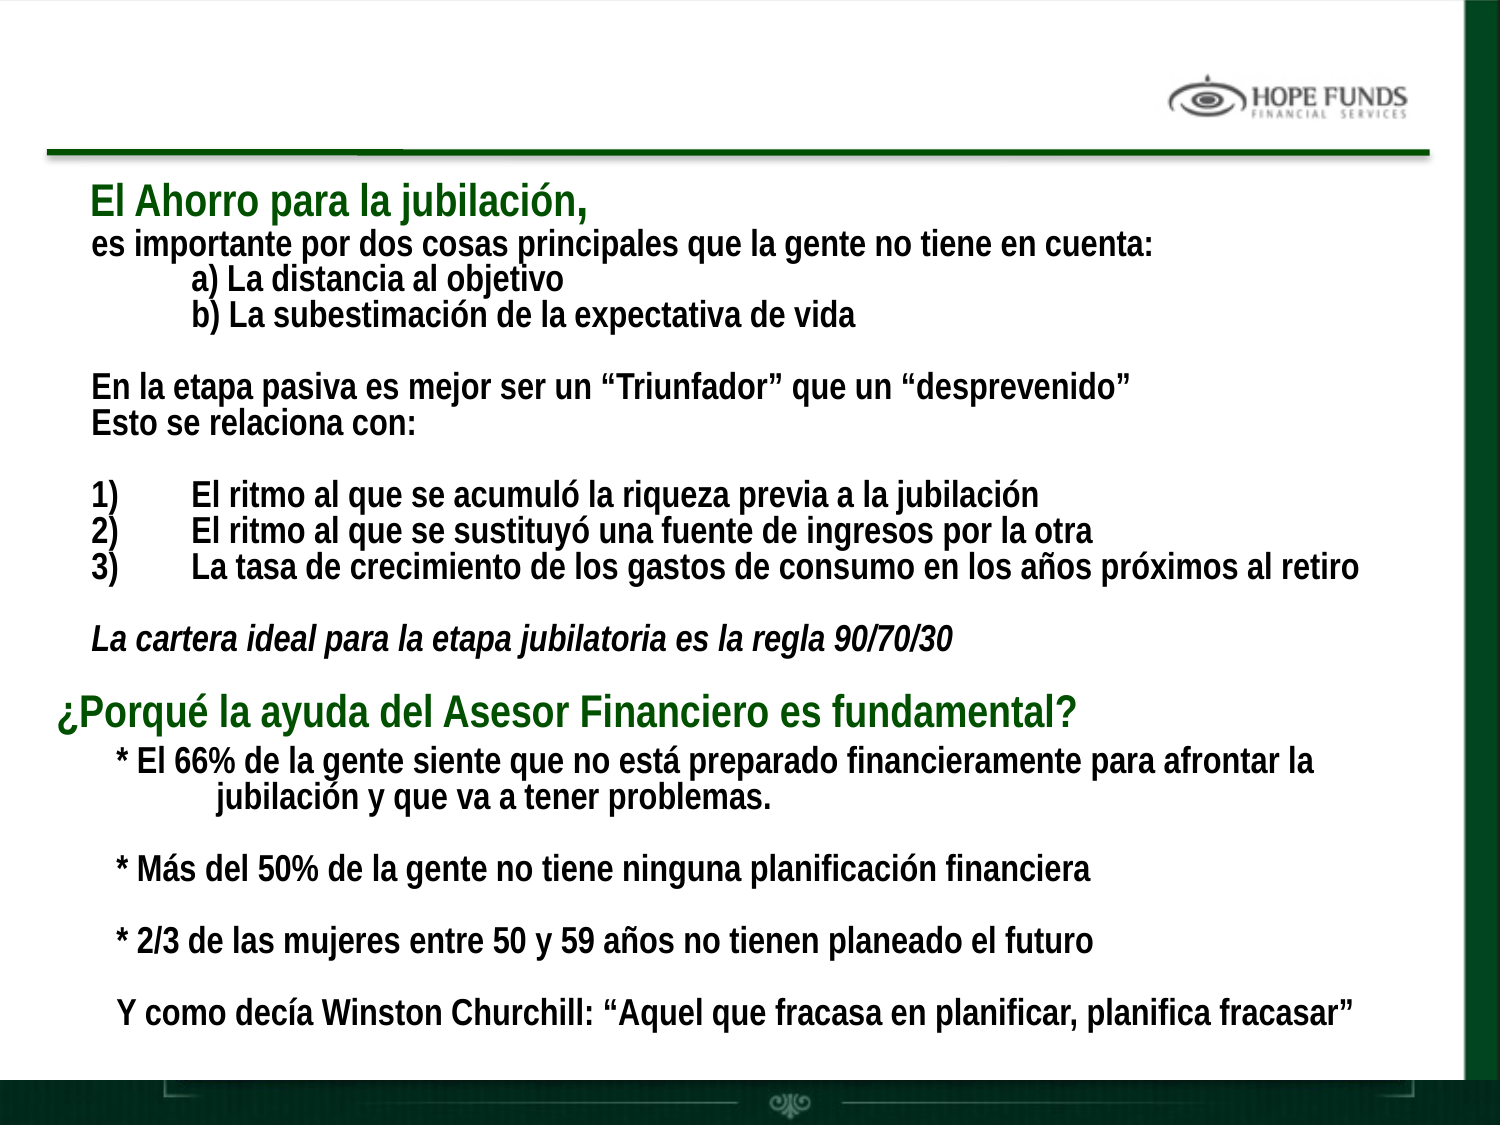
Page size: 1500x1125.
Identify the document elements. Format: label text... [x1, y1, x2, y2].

text_box es importante por dos cosas principales que la gente no tiene en cuenta: a) La distancia al objetivo b) La subestimación de la expectativa de vida En la etapa pasiva es mejor ser un “Triunfador” que un “desprevenido” Esto se relaciona con: El ritmo al que se acumuló la riqueza previa a la jubilación El ritmo al que se sustituyó una fuente de ingresos por la otra La tasa de crecimiento de los gastos de consumo en los años próximos al retiro La cartera ideal para la etapa jubilatoria es la regla 90/70/30 [76, 219, 1400, 667]
picture [0, 0, 1500, 1125]
text_box * El 66% de la gente siente que no está preparado financieramente para afrontar la jubilación y que va a tener problemas. * Más del 50% de la gente no tiene ninguna planificación financiera * 2/3 de las mujeres entre 50 y 59 años no tienen planeado el futuro Y como decía Winston Churchill: “Aquel que fracasa en planificar, planifica fracasar” [101, 737, 1412, 1079]
title El Ahorro para la jubilación, [74, 172, 1426, 277]
text_box ¿Porqué la ayuda del Asesor Financiero es fundamental? [41, 692, 1400, 787]
